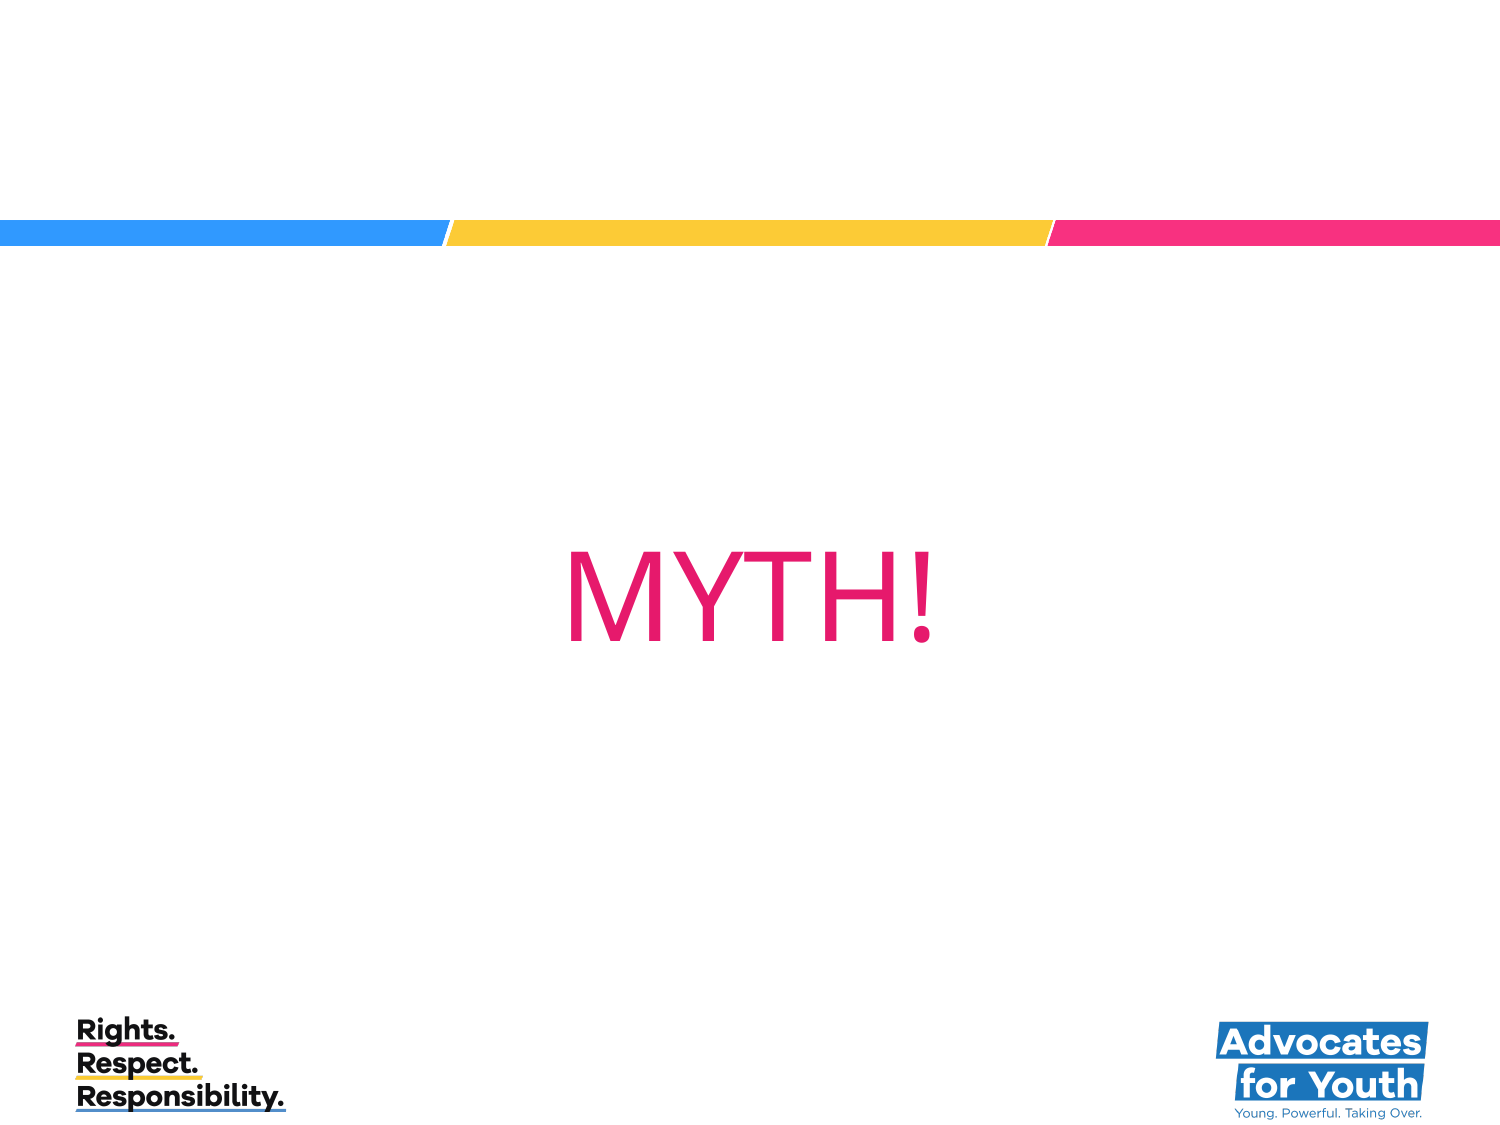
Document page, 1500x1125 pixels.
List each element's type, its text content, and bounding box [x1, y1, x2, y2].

list MYTH! [103, 216, 1397, 901]
picture [0, 207, 1500, 258]
